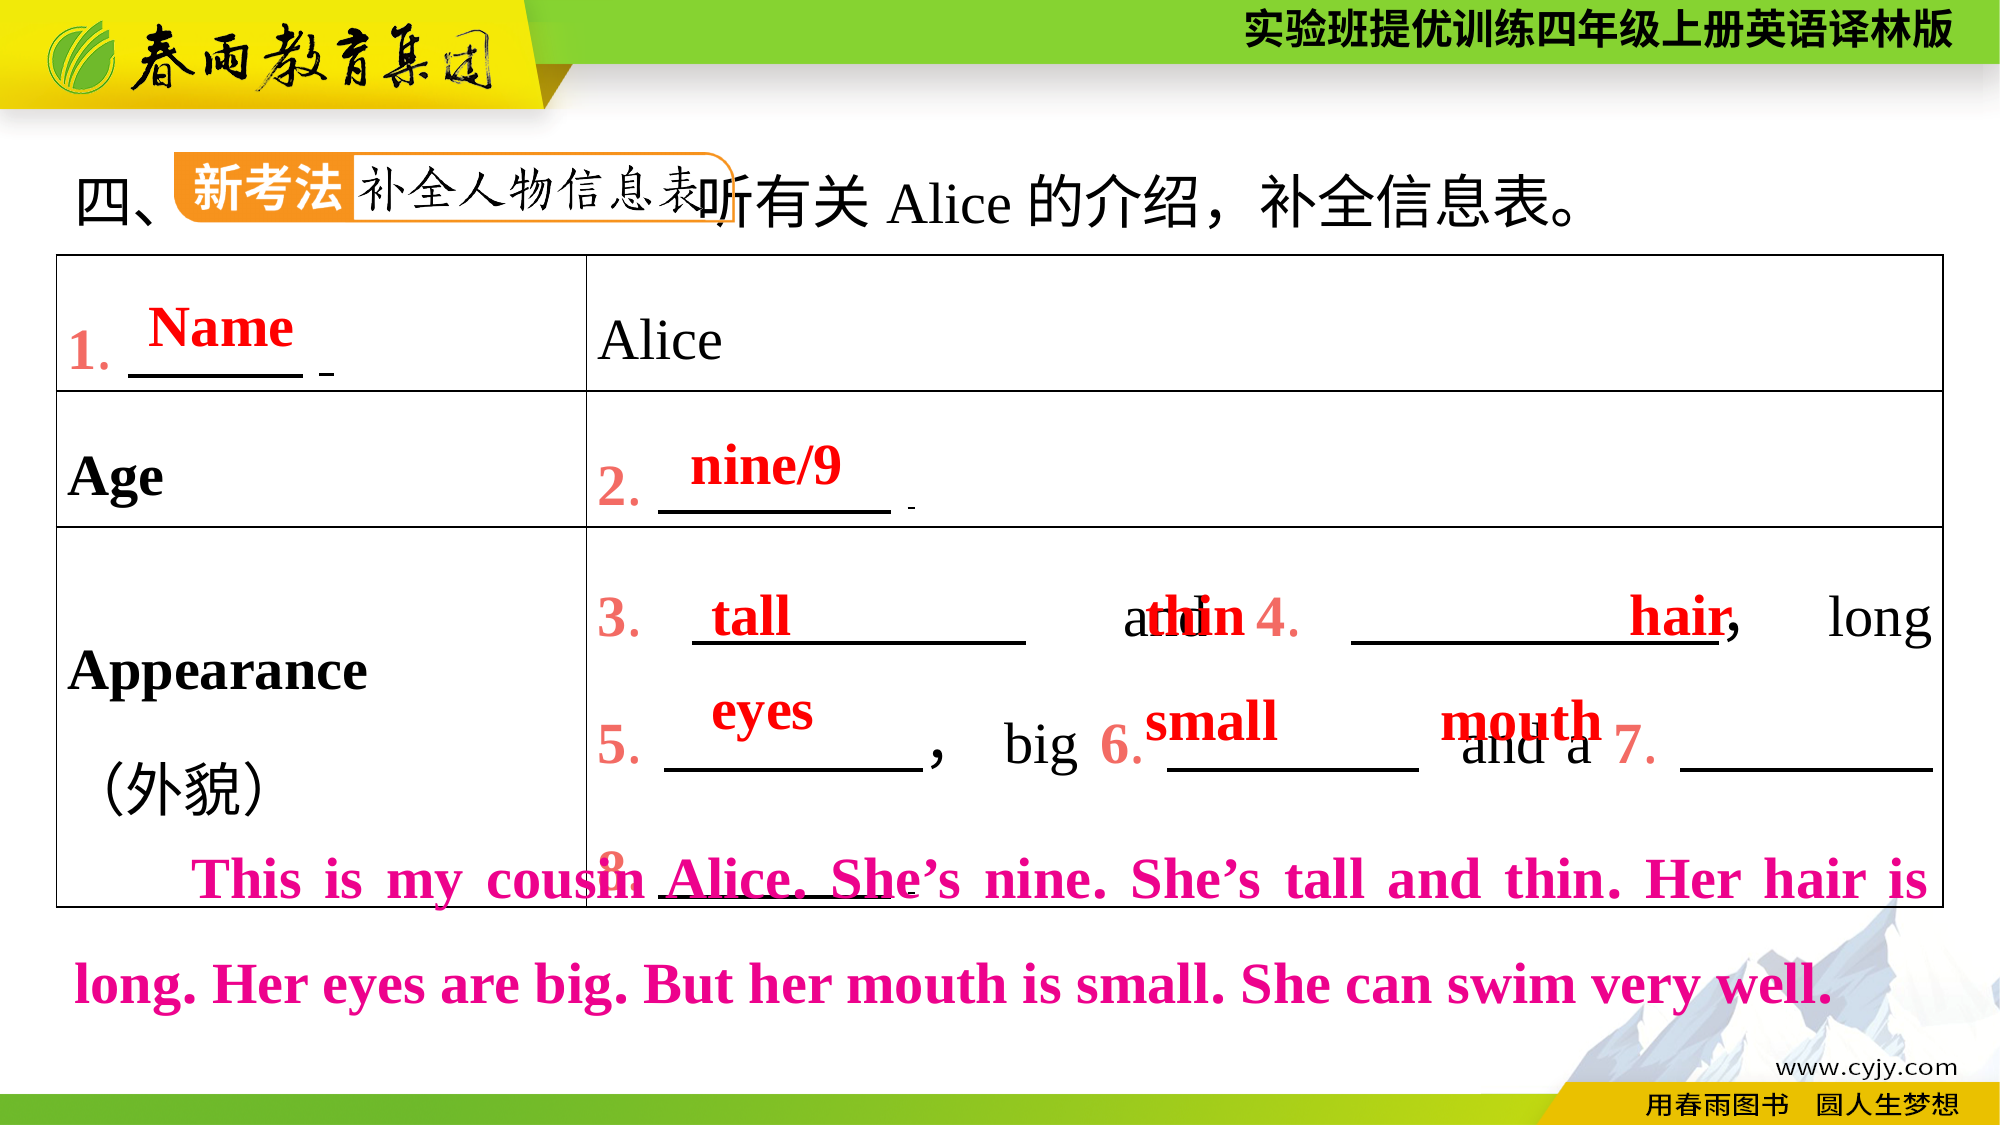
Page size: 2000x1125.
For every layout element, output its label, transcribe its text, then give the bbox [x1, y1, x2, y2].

table_header 1. . [57, 256, 586, 390]
text_box Name [134, 280, 310, 366]
table_cell Appearance （外貌） [57, 528, 586, 906]
list 四、 听有关Alice的介绍，补全信息表。 [59, 122, 1944, 244]
text_box mouth [1425, 675, 1618, 760]
text_box eyes [696, 664, 830, 750]
table_cell 2. . [587, 392, 1942, 526]
text_box nine/9 [675, 419, 859, 504]
picture [0, 0, 2000, 1125]
text_box This is my cousin Alice. She’s nine. She’s tall and thin. Her hair is long. Her eyes are big. But her mouth is small. She can swim very well. [59, 797, 1944, 1023]
table_cell 3. and 4. ，long 5. ，big 6. and a 7. 8. . [587, 528, 1942, 797]
text_box hair [1614, 569, 1749, 654]
text_box thin [1130, 569, 1261, 654]
table_cell Age [57, 392, 586, 526]
text_box small [1130, 674, 1294, 759]
text_box tall [696, 569, 808, 654]
table_header Alice [587, 256, 1942, 390]
